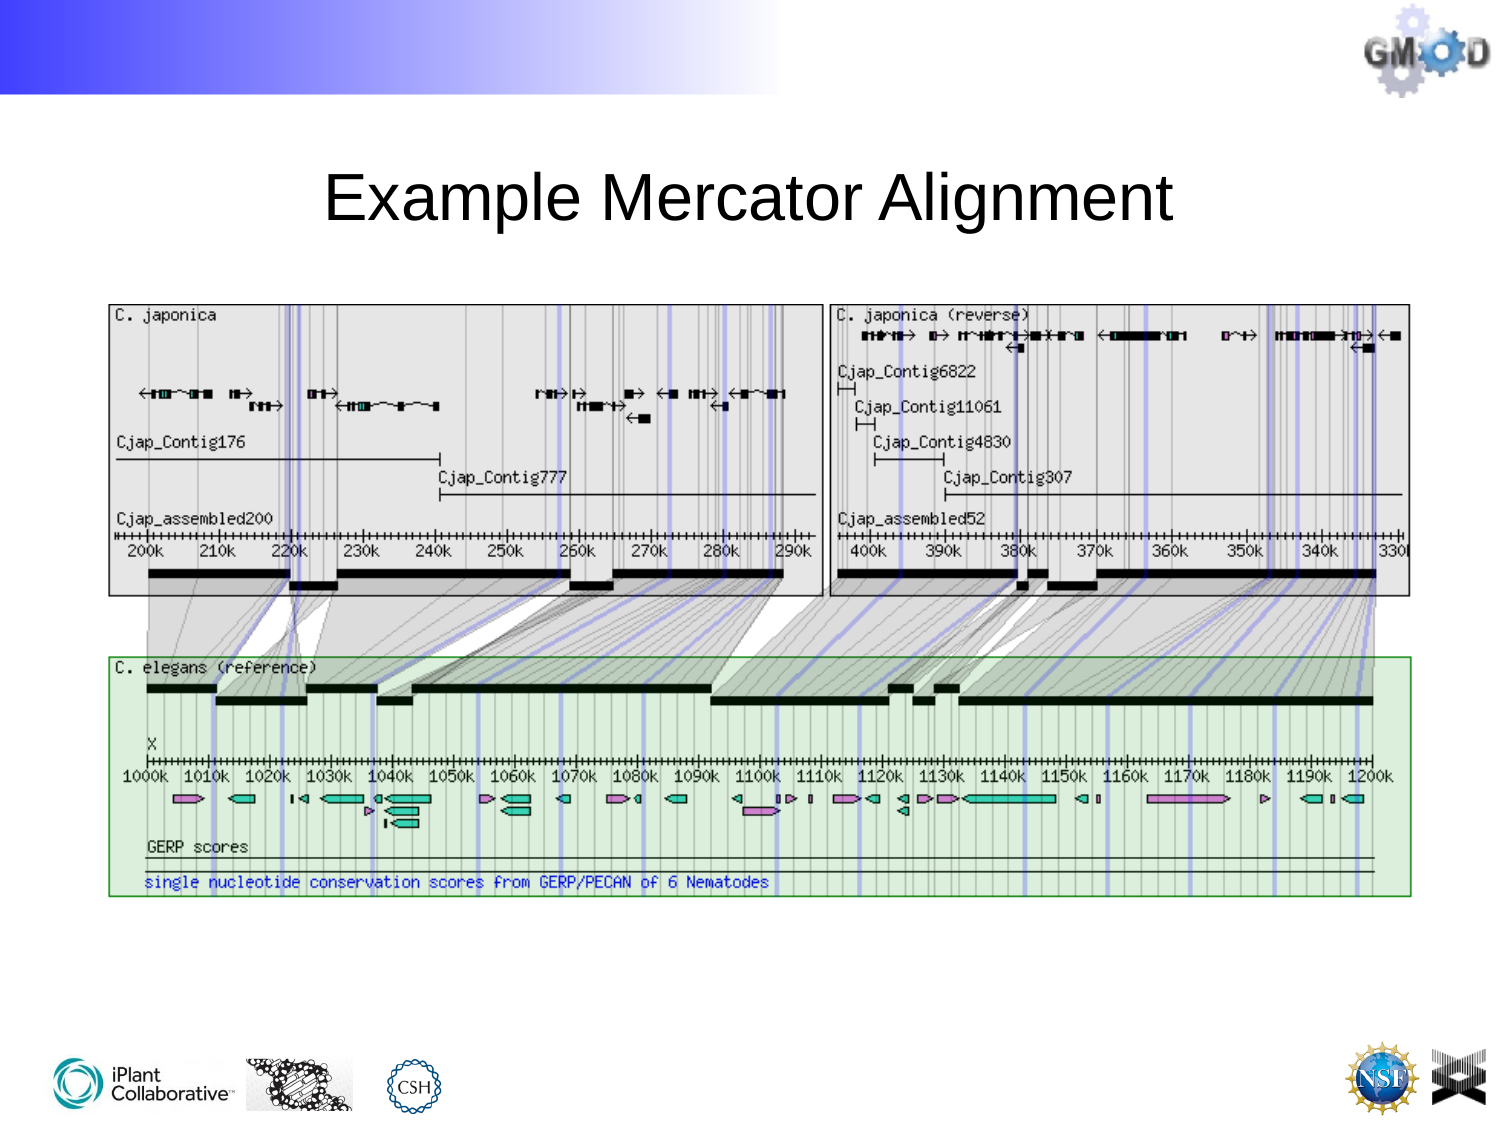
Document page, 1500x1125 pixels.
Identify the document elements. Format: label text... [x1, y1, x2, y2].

picture [100, 303, 1419, 905]
picture [1344, 1040, 1420, 1116]
picture [1431, 1049, 1487, 1105]
picture [246, 1056, 353, 1113]
picture [39, 1053, 240, 1115]
title Example Mercator Alignment [112, 75, 1386, 302]
picture [382, 1054, 442, 1116]
text_box [0, 0, 1497, 98]
